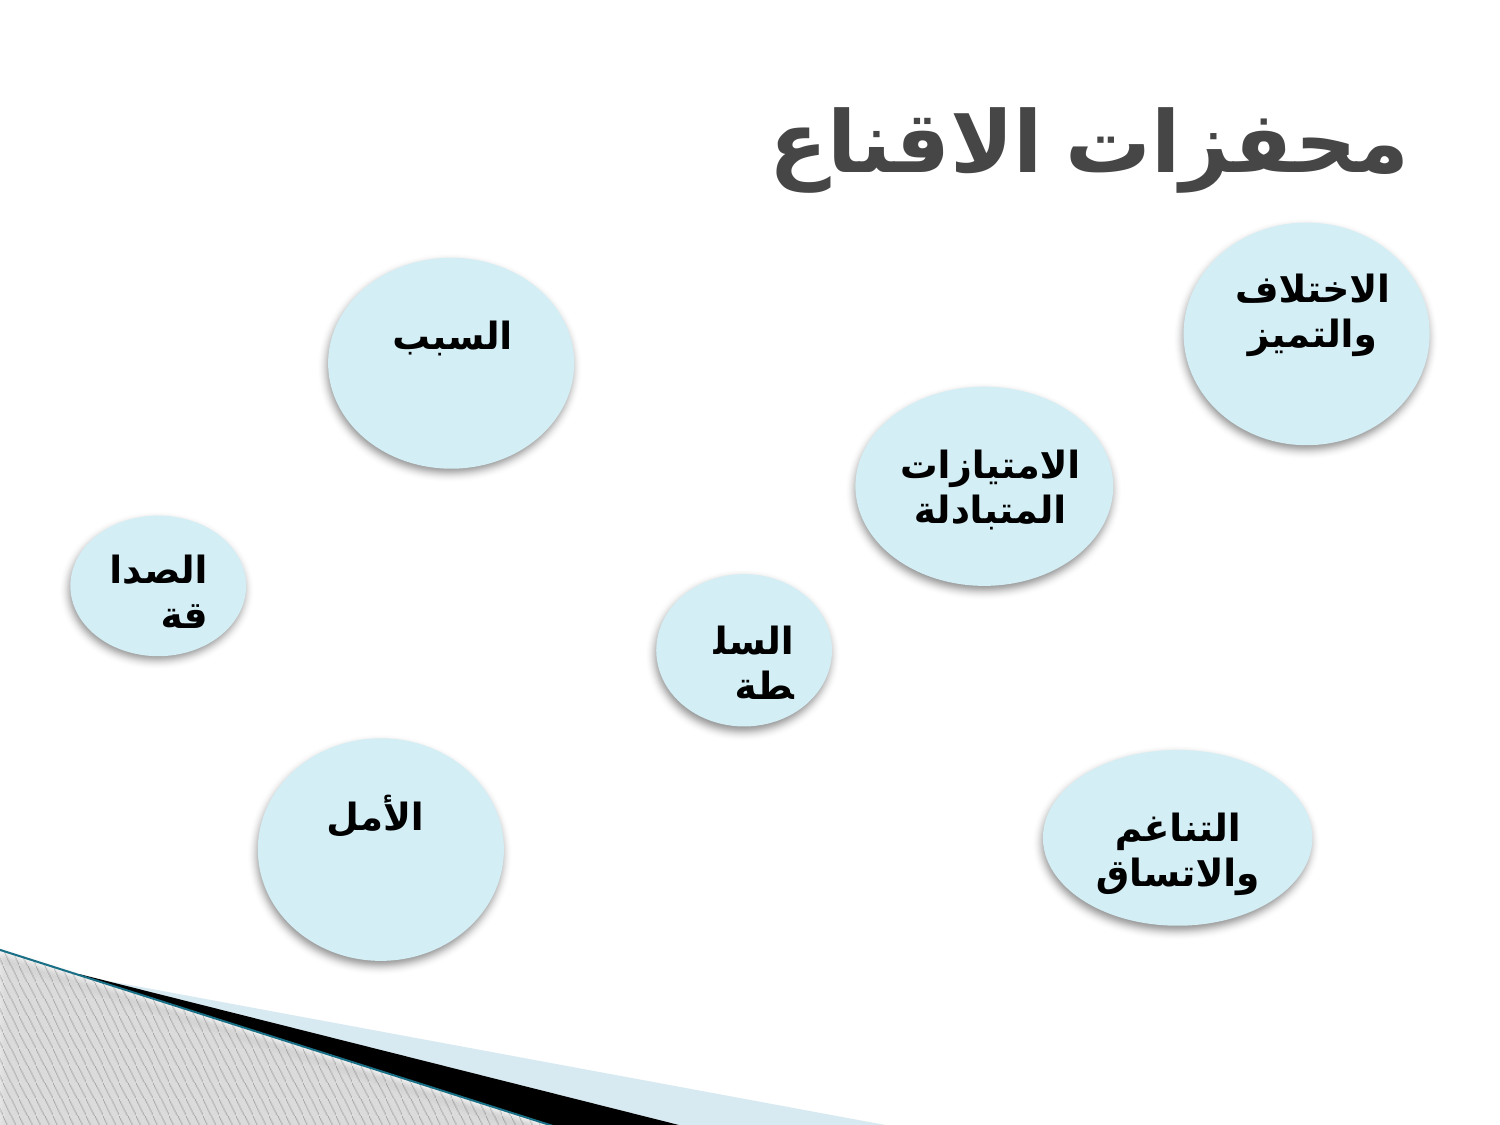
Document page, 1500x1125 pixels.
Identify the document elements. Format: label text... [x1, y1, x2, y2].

text_box الامتيازات المتبادلة [878, 433, 1102, 539]
text_box [1042, 749, 1313, 888]
title محفزات الاقناع [75, 45, 1425, 233]
text_box الصداقة [93, 538, 223, 644]
text_box الاختلاف والتميز [1218, 257, 1407, 363]
text_box السلطة [679, 609, 809, 715]
text_box الأمل [281, 785, 469, 845]
text_box السبب [363, 304, 528, 365]
text_box [1183, 222, 1430, 446]
text_box [108, 644, 208, 657]
text_box [257, 738, 504, 961]
text_box [328, 257, 575, 469]
text_box [70, 515, 247, 634]
text_box [1085, 902, 1270, 926]
text_box [1102, 445, 1114, 527]
text_box [855, 386, 1094, 586]
text_box [697, 715, 791, 727]
text_box التناغم والاتساق [1066, 796, 1289, 902]
text_box [656, 574, 833, 702]
